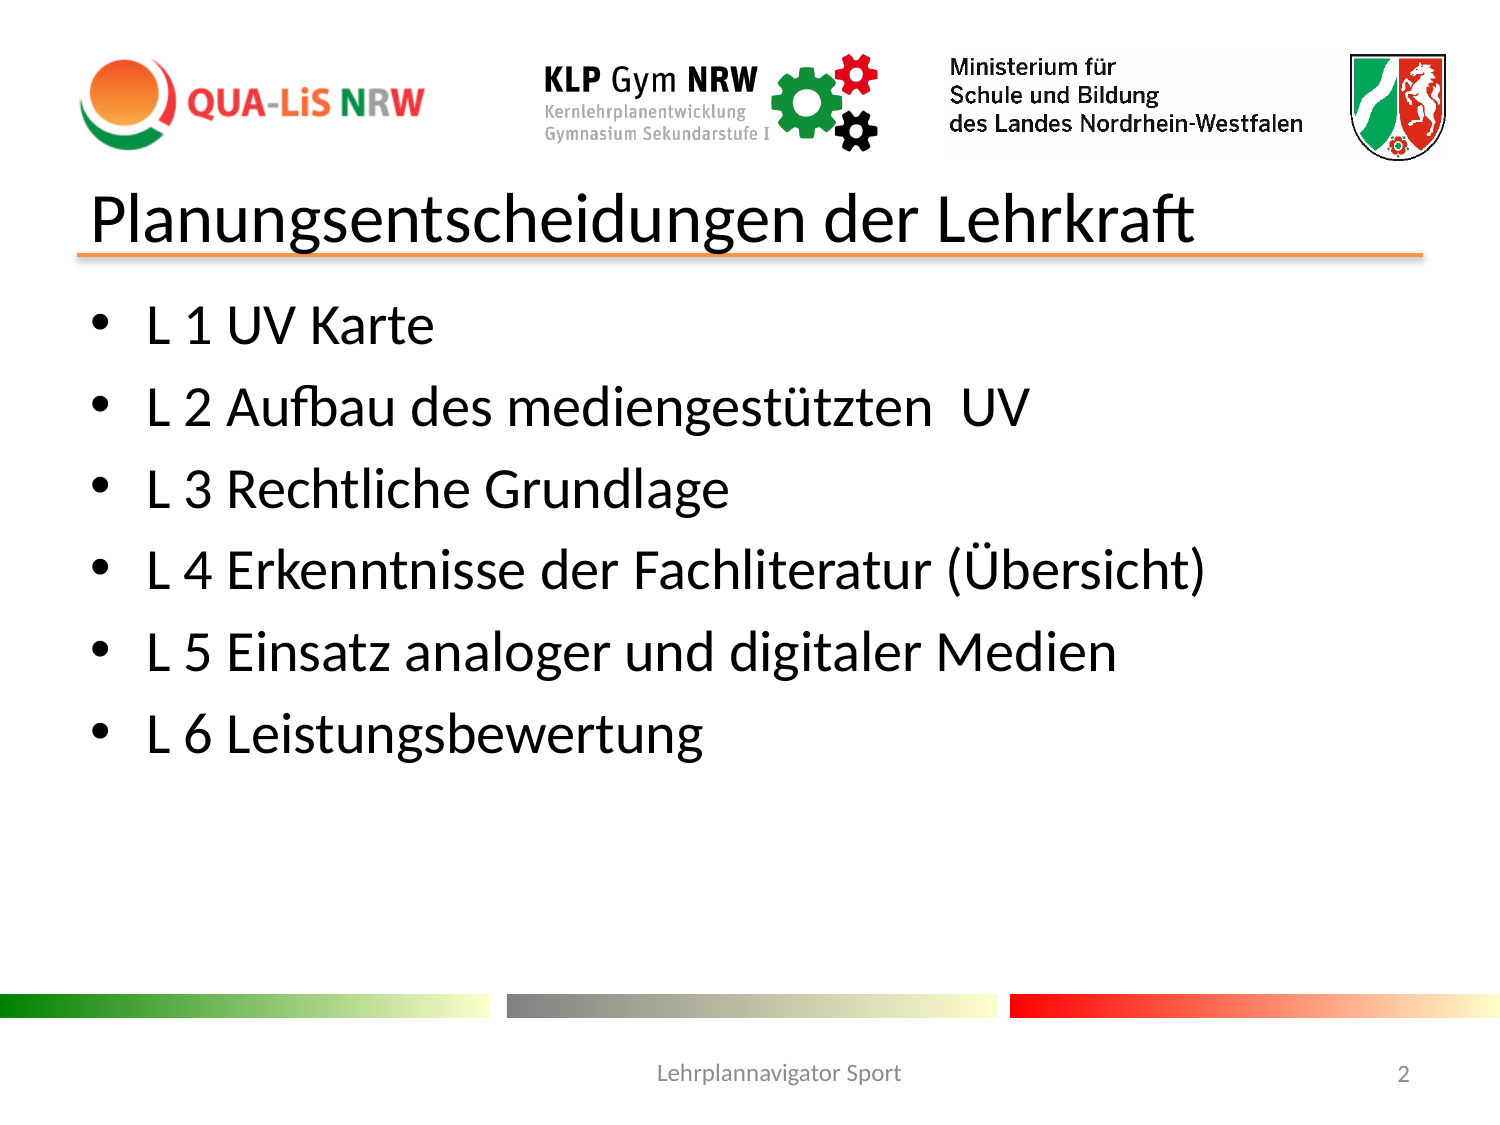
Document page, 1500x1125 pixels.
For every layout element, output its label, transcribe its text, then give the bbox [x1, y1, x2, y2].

list L 1 UV Karte L 2 Aufbau des mediengestützten UV L 3 Rechtliche Grundlage L 4 Erkenntnisse der Fachliteratur (Übersicht) L 5 Einsatz analoger und digitaler Medien L 6 Leistungsbewertung [75, 278, 1425, 969]
picture [77, 52, 431, 154]
title Planungsentscheidungen der Lehrkraft [75, 184, 1425, 244]
footer Lehrplannavigator Sport [561, 1017, 999, 1125]
picture [501, 28, 908, 183]
picture [950, 54, 1446, 161]
slide_number 2 [1328, 1042, 1425, 1103]
